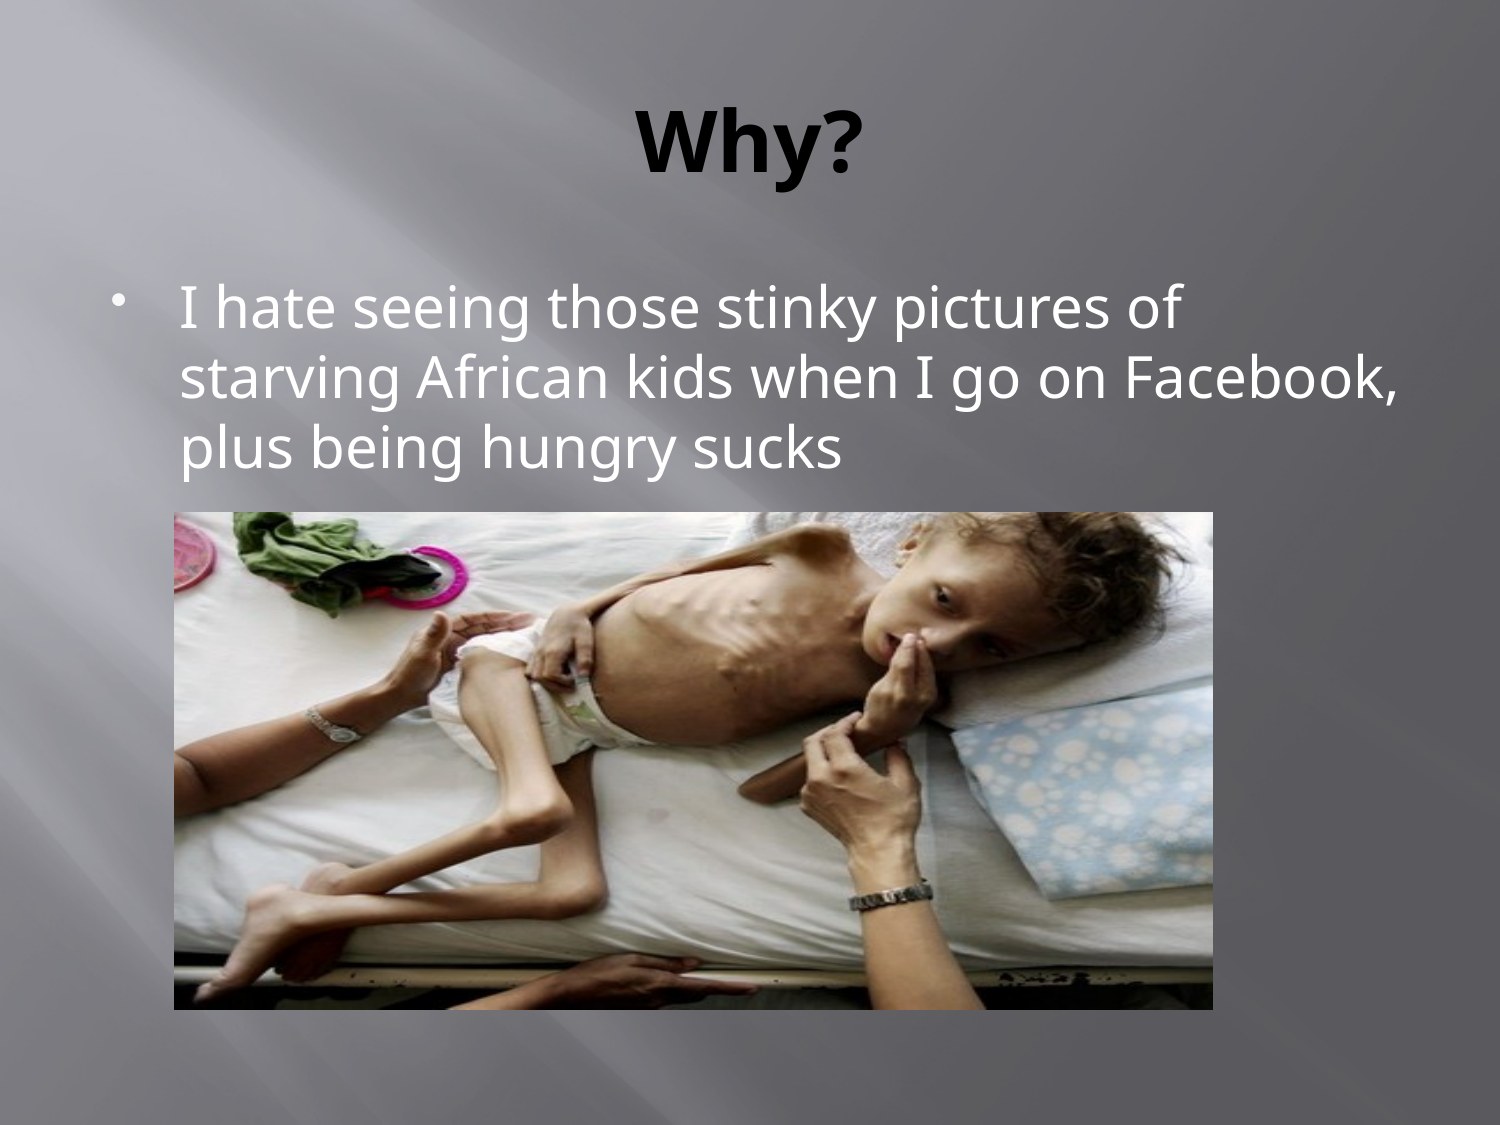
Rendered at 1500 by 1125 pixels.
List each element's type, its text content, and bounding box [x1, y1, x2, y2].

list I hate seeing those stinky pictures of starving African kids when I go on Facebook, plus being hungry sucks [75, 262, 1425, 1035]
picture [174, 512, 1213, 1010]
title Why? [75, 45, 1425, 233]
